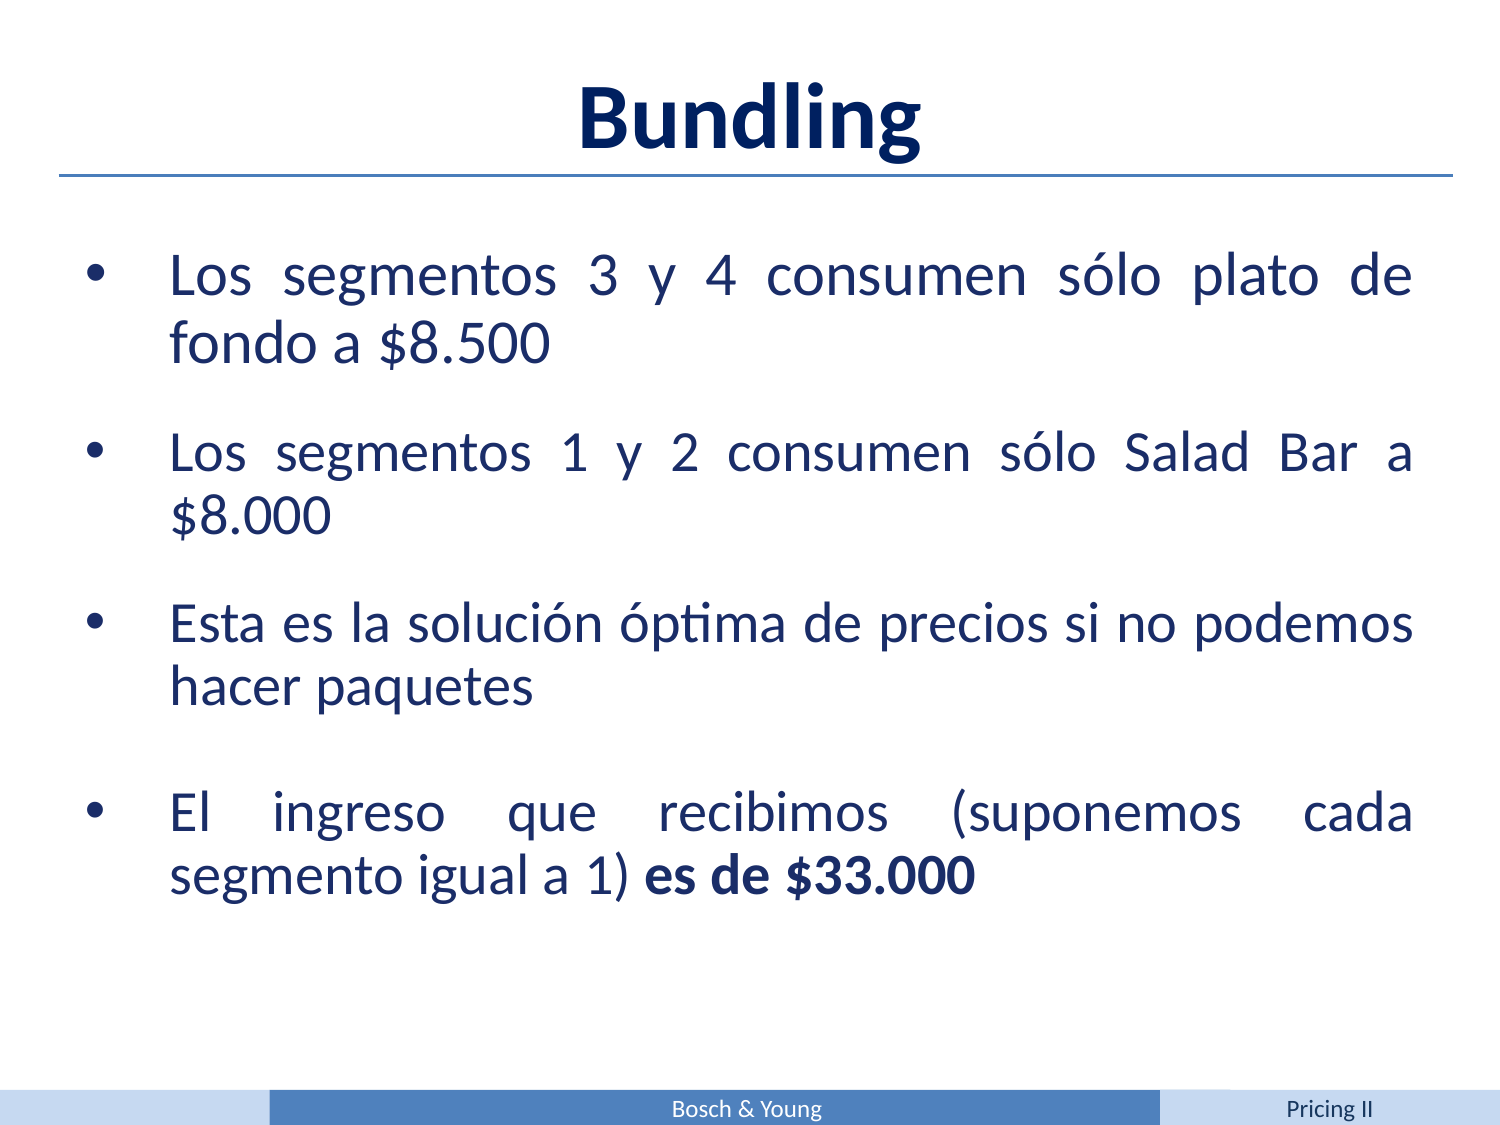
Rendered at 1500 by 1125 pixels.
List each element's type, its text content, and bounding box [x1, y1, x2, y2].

text_box Bosch & Young [272, 1088, 1158, 1125]
text_box Pricing II [1158, 1088, 1500, 1125]
text_box [0, 1088, 272, 1125]
text_box Bundling [35, 47, 1465, 175]
text_box Los segmentos 3 y 4 consumen sólo plato de fondo a $8.500 Los segmentos 1 y 2 consumen sólo Salad Bar a $8.000 Esta es la solución óptima de precios si no podemos hacer paquetes El ingreso que recibimos (suponemos cada segmento igual a 1) es de $33.000 [70, 234, 1430, 915]
